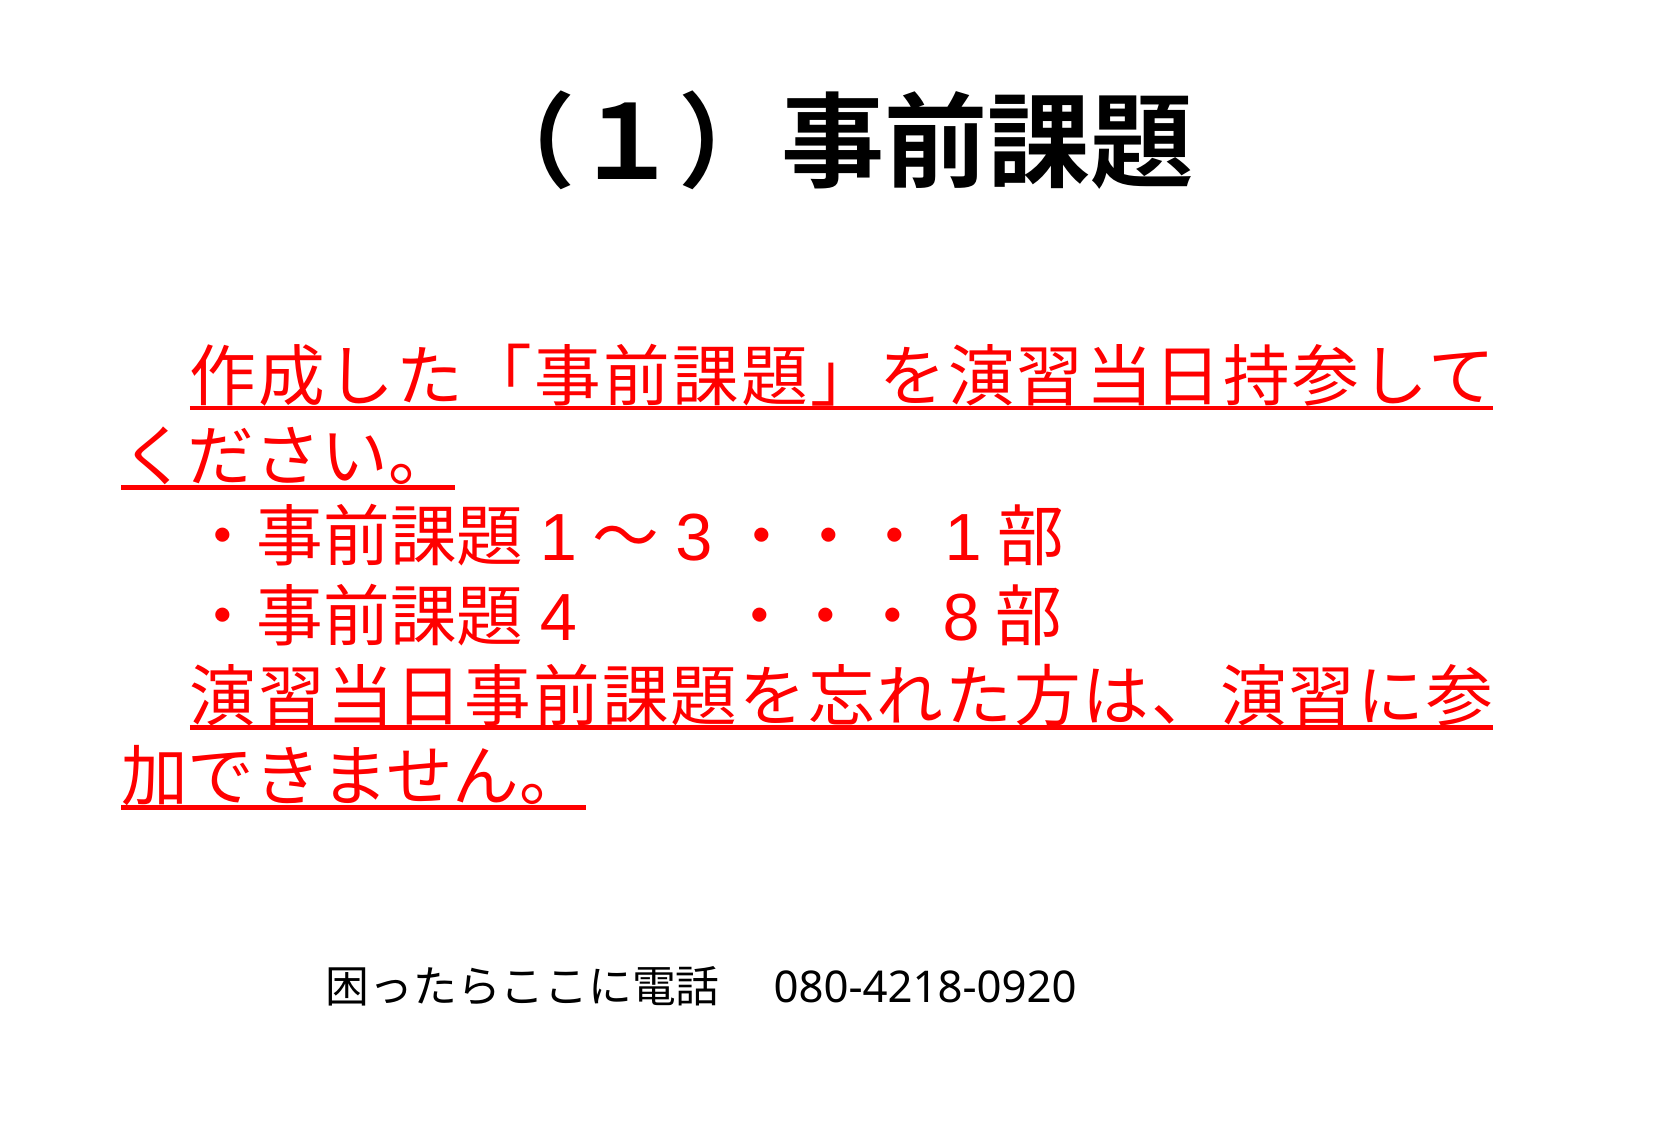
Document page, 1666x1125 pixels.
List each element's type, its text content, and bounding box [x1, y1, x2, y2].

footer 困ったらここに電話 080-4218-0920 [300, 950, 1102, 1029]
text_box 作成した「事前課題」を演習当日持参してください。 ・事前課題1～3・・・1部 ・事前課題4 ・・・8部 演習当日事前課題を忘れた方は、演習に参加できません。 [106, 326, 1508, 874]
title （１）事前課題 [83, 44, 1583, 233]
